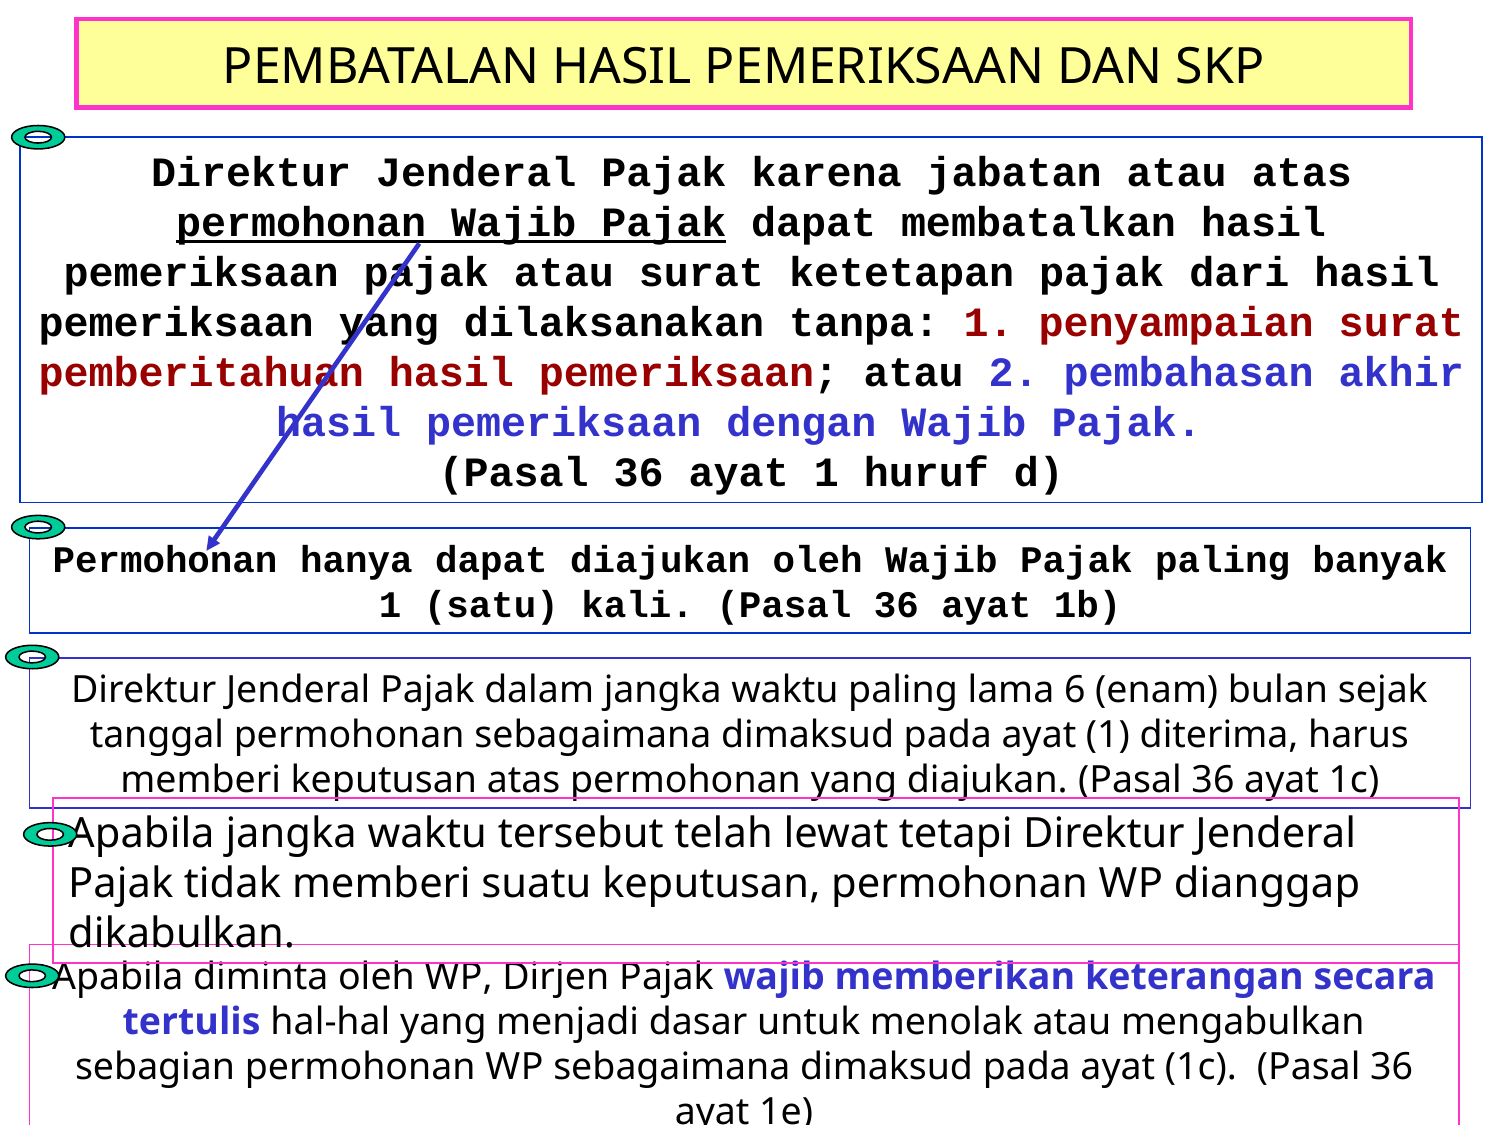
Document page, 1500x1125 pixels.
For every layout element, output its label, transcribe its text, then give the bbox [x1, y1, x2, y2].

text_box Apabila diminta oleh WP, Dirjen Pajak wajib memberikan keterangan secara tertulis hal-hal yang menjadi dasar untuk menolak atau mengabulkan sebagian permohonan WP sebagaimana dimaksud pada ayat (1c). (Pasal 36 ayat 1e) [29, 944, 1459, 1125]
text_box Permohonan hanya dapat diajukan oleh Wajib Pajak paling banyak 1 (satu) kali. (Pasal 36 ayat 1b) [29, 527, 1471, 633]
text_box Direktur Jenderal Pajak karena jabatan atau atas permohonan Wajib Pajak dapat membatalkan hasil pemeriksaan pajak atau surat ketetapan pajak dari hasil pemeriksaan yang dilaksanakan tanpa: 1. penyampaian surat pemberitahuan hasil pemeriksaan; atau 2. pembahasan akhir hasil pemeriksaan dengan Wajib Pajak. (Pasal 36 ayat 1 huruf d) [19, 137, 1483, 503]
text_box Direktur Jenderal Pajak dalam jangka waktu paling lama 6 (enam) bulan sejak tanggal permohonan sebagaimana dimaksud pada ayat (1) diterima, harus memberi keputusan atas permohonan yang diajukan. (Pasal 36 ayat 1c) [29, 657, 1471, 808]
text_box [23, 822, 77, 847]
text_box [206, 243, 420, 551]
text_box Apabila jangka waktu tersebut telah lewat tetapi Direktur Jenderal Pajak tidak memberi suatu keputusan, permohonan WP dianggap dikabulkan. [53, 798, 1459, 964]
text_box PEMBATALAN HASIL PEMERIKSAAN DAN SKP [76, 19, 1412, 108]
text_box [11, 125, 65, 149]
text_box [5, 964, 59, 988]
text_box [11, 515, 65, 539]
text_box [5, 645, 59, 669]
